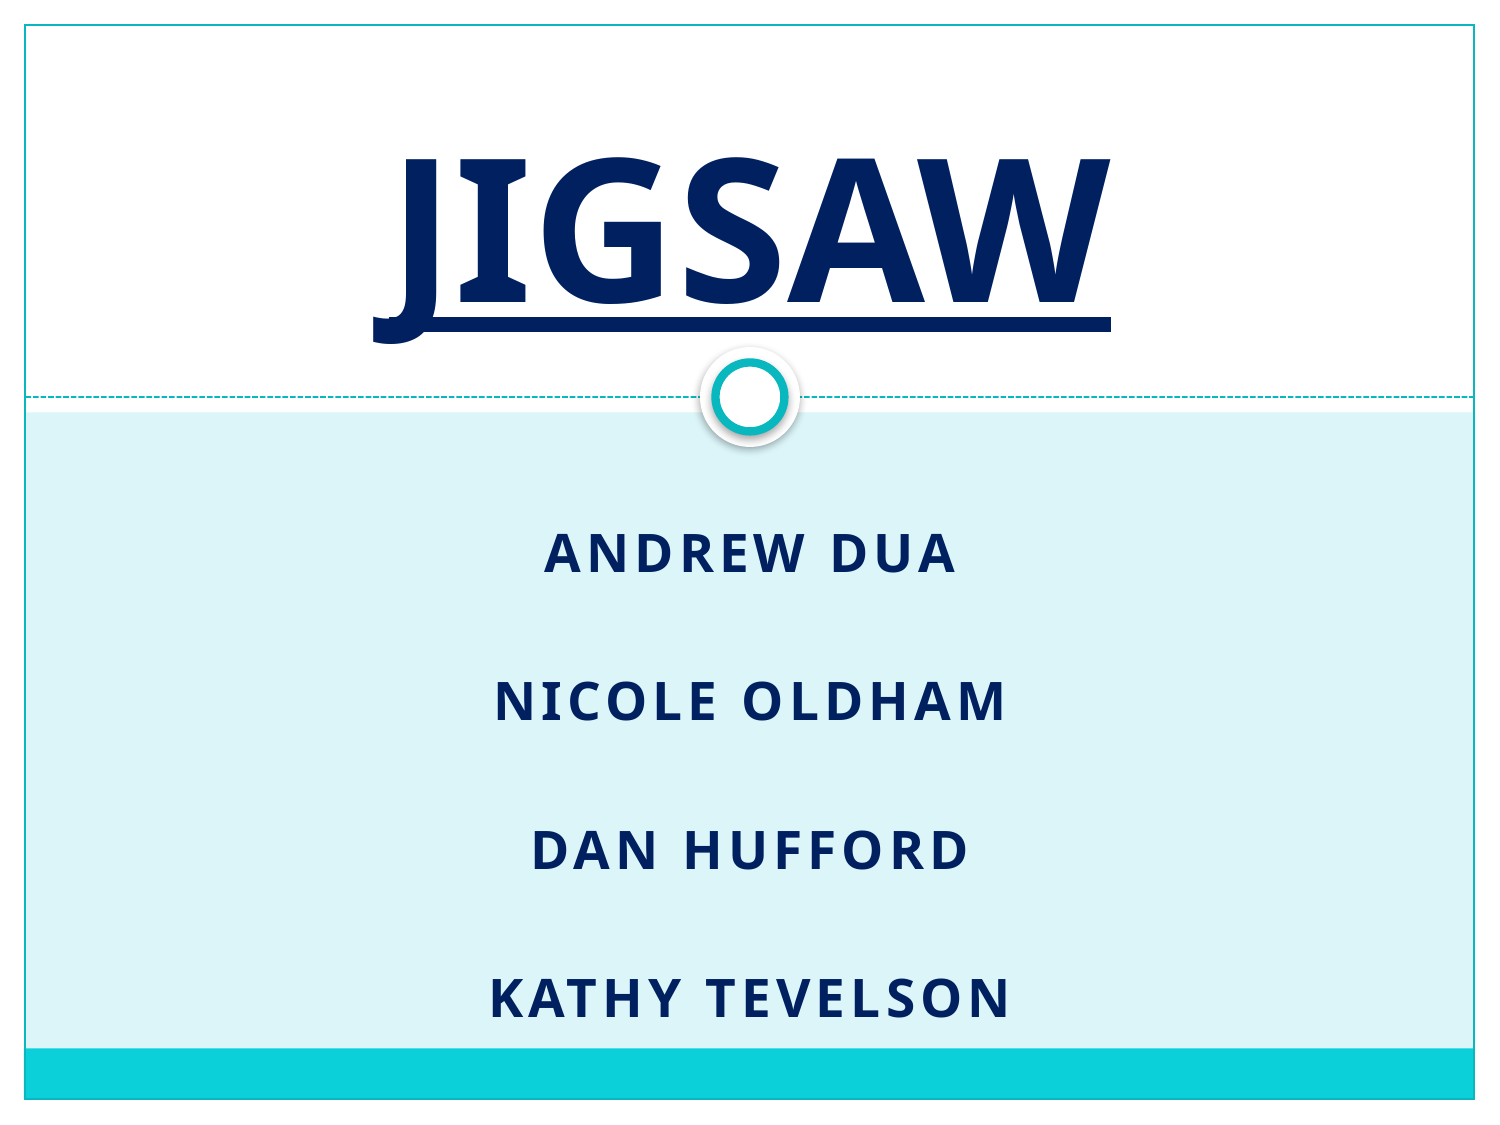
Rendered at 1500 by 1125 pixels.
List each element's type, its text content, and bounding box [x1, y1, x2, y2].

title JIGSAW [112, 62, 1388, 350]
subtitle Andrew Dua Nicole Oldham Dan Hufford Kathy Tevelson [225, 437, 1275, 1038]
